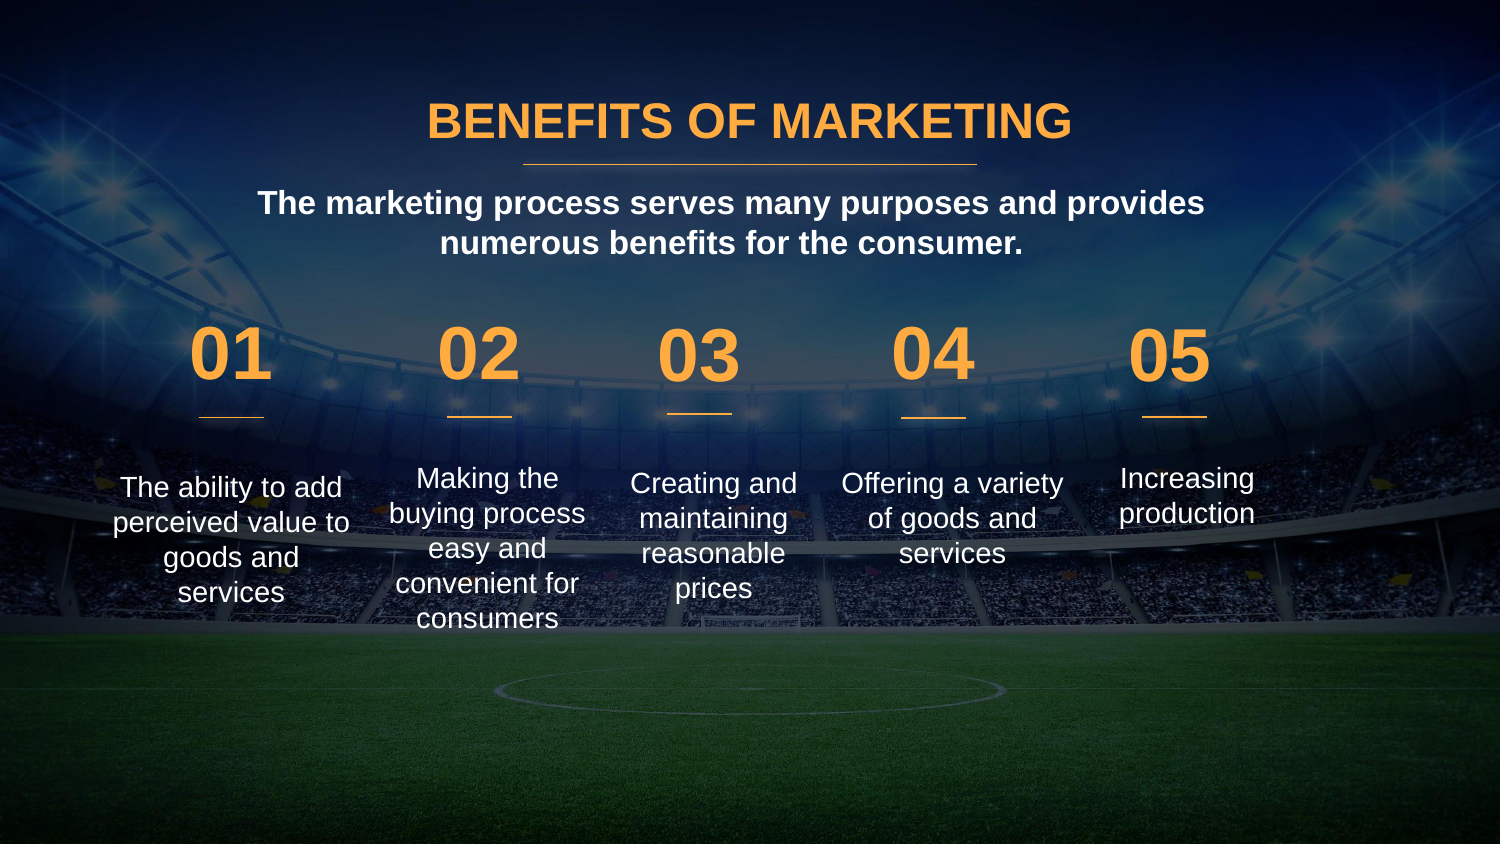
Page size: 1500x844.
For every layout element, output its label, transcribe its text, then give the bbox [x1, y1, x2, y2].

text_box Increasing production [1060, 444, 1315, 585]
title 01 [153, 290, 309, 410]
title 03 [624, 292, 775, 412]
subtitle Creating and maintaining reasonable prices [587, 449, 825, 590]
picture [0, 0, 1500, 844]
text_box 05 [1094, 292, 1245, 412]
subtitle Making the buying process easy and convenient for consumers [367, 444, 608, 617]
subtitle The ability to add perceived value to goods and services [95, 453, 368, 656]
text_box BENEFITS OF MARKETING [279, 73, 1221, 165]
title 02 [394, 290, 565, 410]
text_box Offering a variety of goods and services [825, 449, 1080, 590]
title The marketing process serves many purposes and provides numerous benefits for the consumer. [208, 193, 1256, 277]
text_box 04 [858, 290, 1009, 410]
